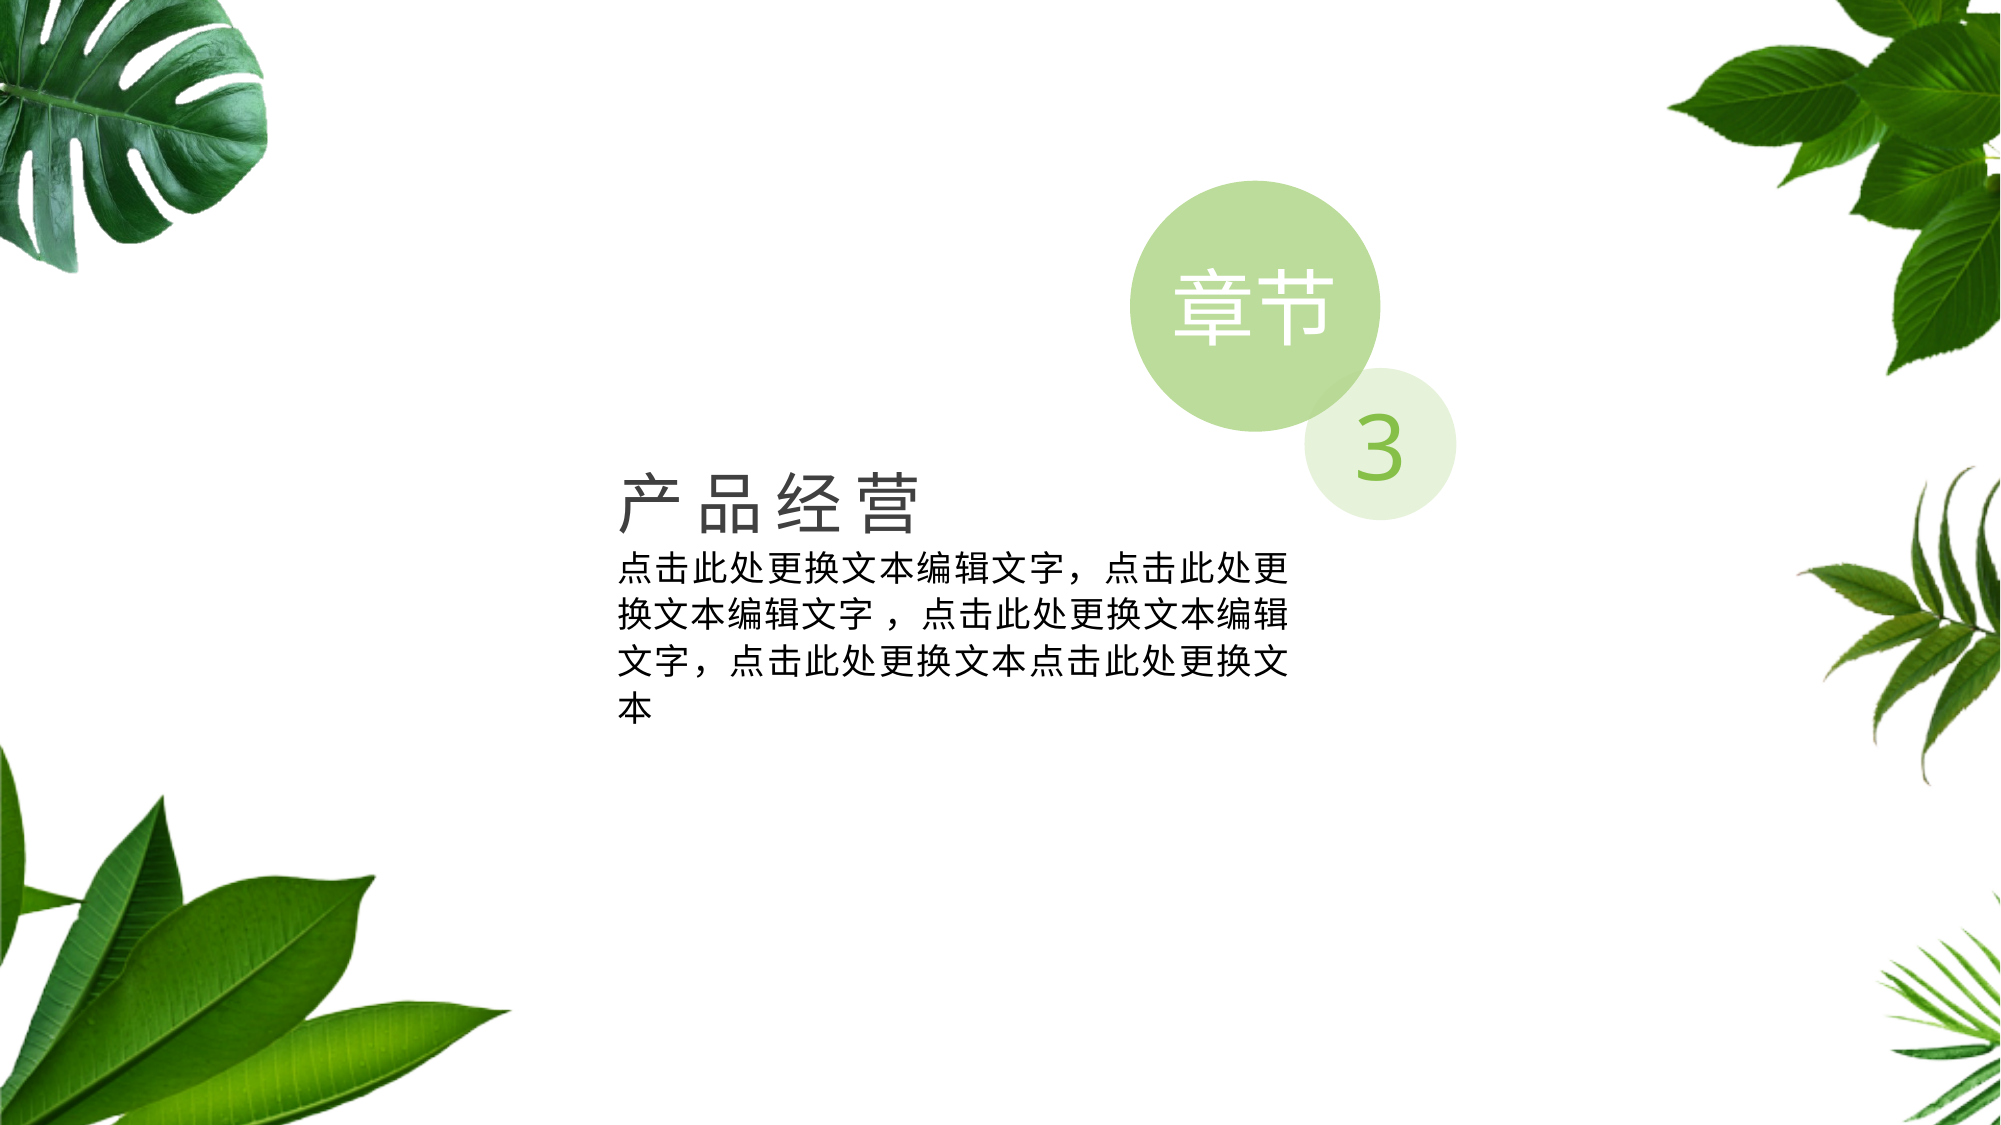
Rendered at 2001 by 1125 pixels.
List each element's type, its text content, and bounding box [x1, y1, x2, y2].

text_box 产品经营 点击此处更换文本编辑文字，点击此处更换文本编辑文字 ，点击此处更换文本编辑文字，点击此处更换文本点击此处更换文本 [602, 445, 1305, 862]
picture [0, 0, 2001, 1125]
text_box 3 [1304, 367, 1457, 521]
text_box 章节 [1130, 180, 1381, 432]
